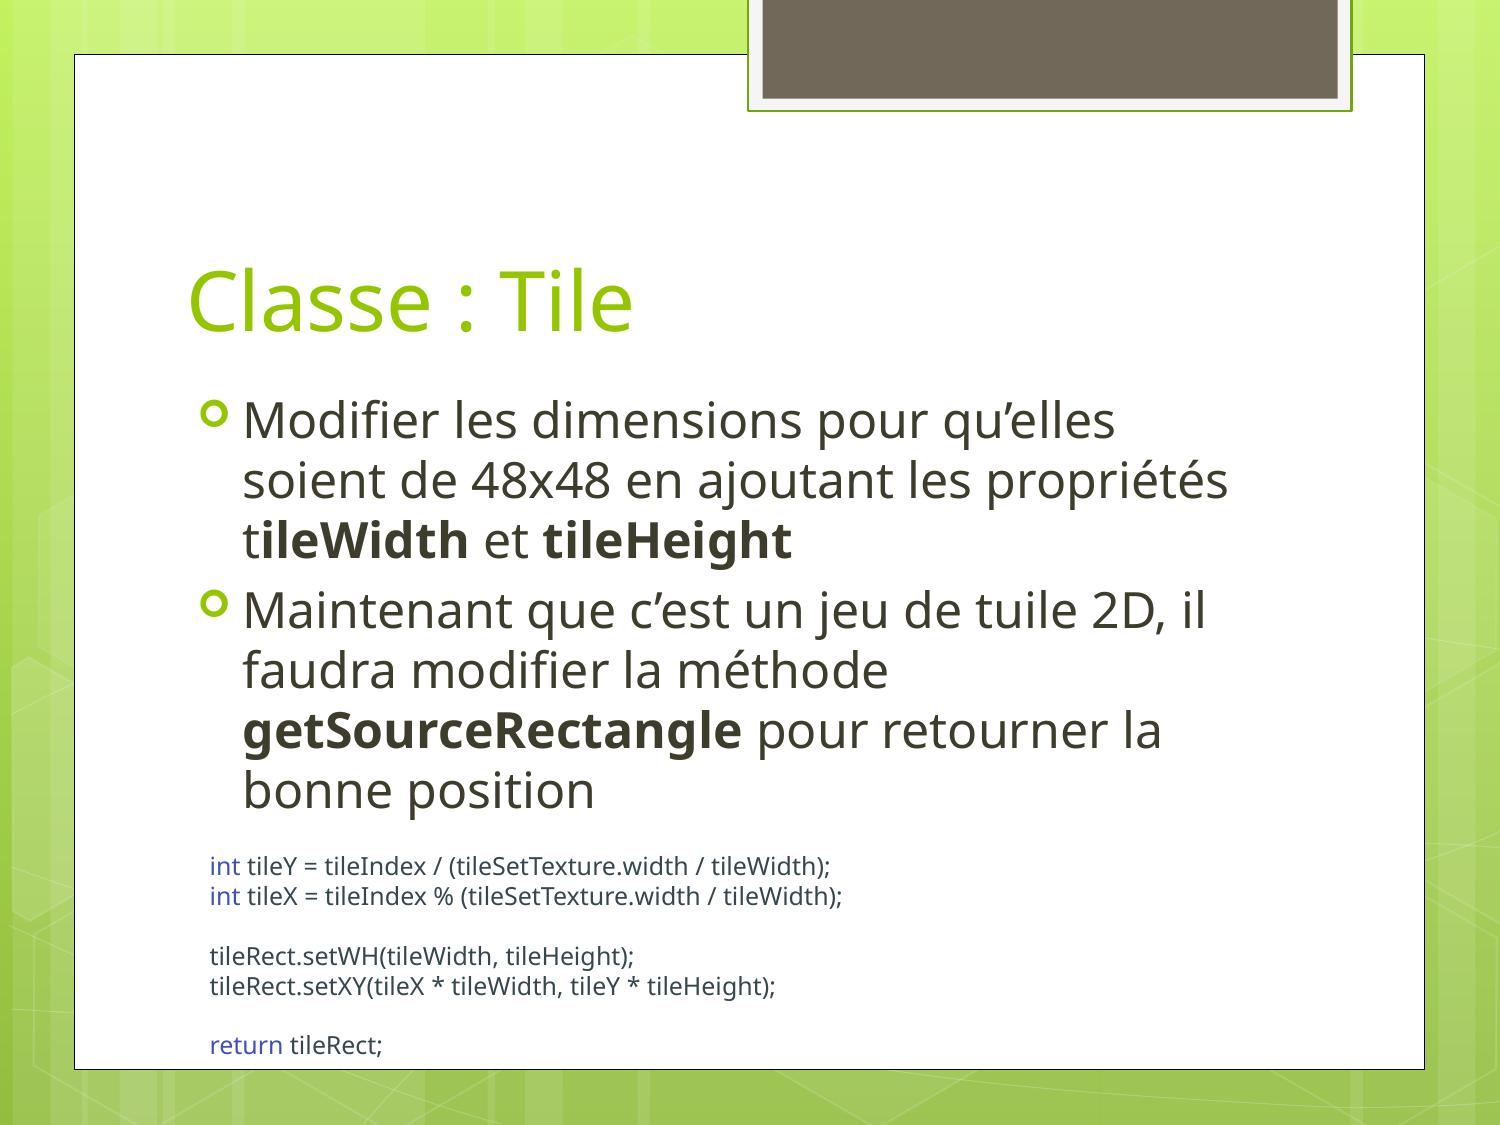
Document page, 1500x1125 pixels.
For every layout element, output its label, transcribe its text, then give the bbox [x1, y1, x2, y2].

title Classe : Tile [171, 168, 1324, 357]
list Modifier les dimensions pour qu’elles soient de 48x48 en ajoutant les propriétés tileWidth et tileHeight Maintenant que c’est un jeu de tuile 2D, il faudra modifier la méthode getSourceRectangle pour retourner la bonne position [171, 381, 1283, 957]
text_box int tileY = tileIndex / (tileSetTexture.width / tileWidth); int tileX = tileIndex % (tileSetTexture.width / tileWidth); tileRect.setWH(tileWidth, tileHeight); tileRect.setXY(tileX * tileWidth, tileY * tileHeight); return tileRect; [194, 842, 945, 1068]
